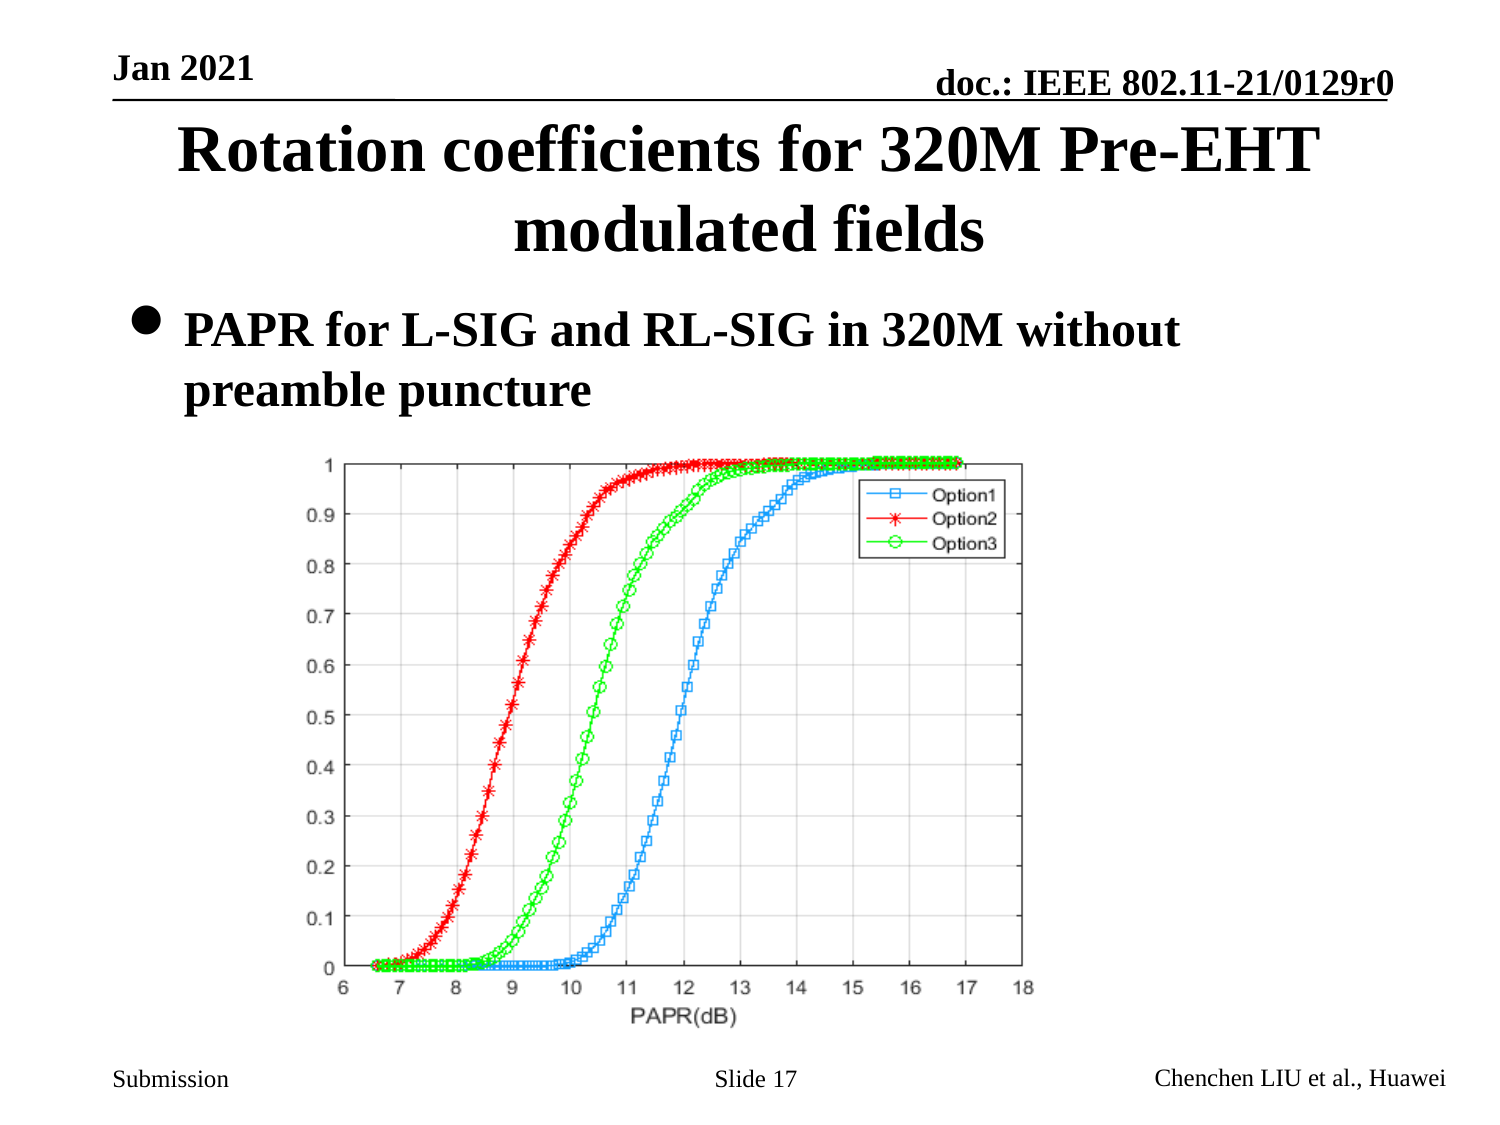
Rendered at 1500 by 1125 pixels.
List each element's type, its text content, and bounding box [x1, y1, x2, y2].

list PAPR for L-SIG and RL-SIG in 320M without preamble puncture [112, 289, 1388, 869]
title Rotation coefficients for 320M Pre-EHT modulated fields [112, 136, 1388, 289]
slide_number Slide 17 [712, 1061, 800, 1123]
picture [229, 418, 1106, 1035]
